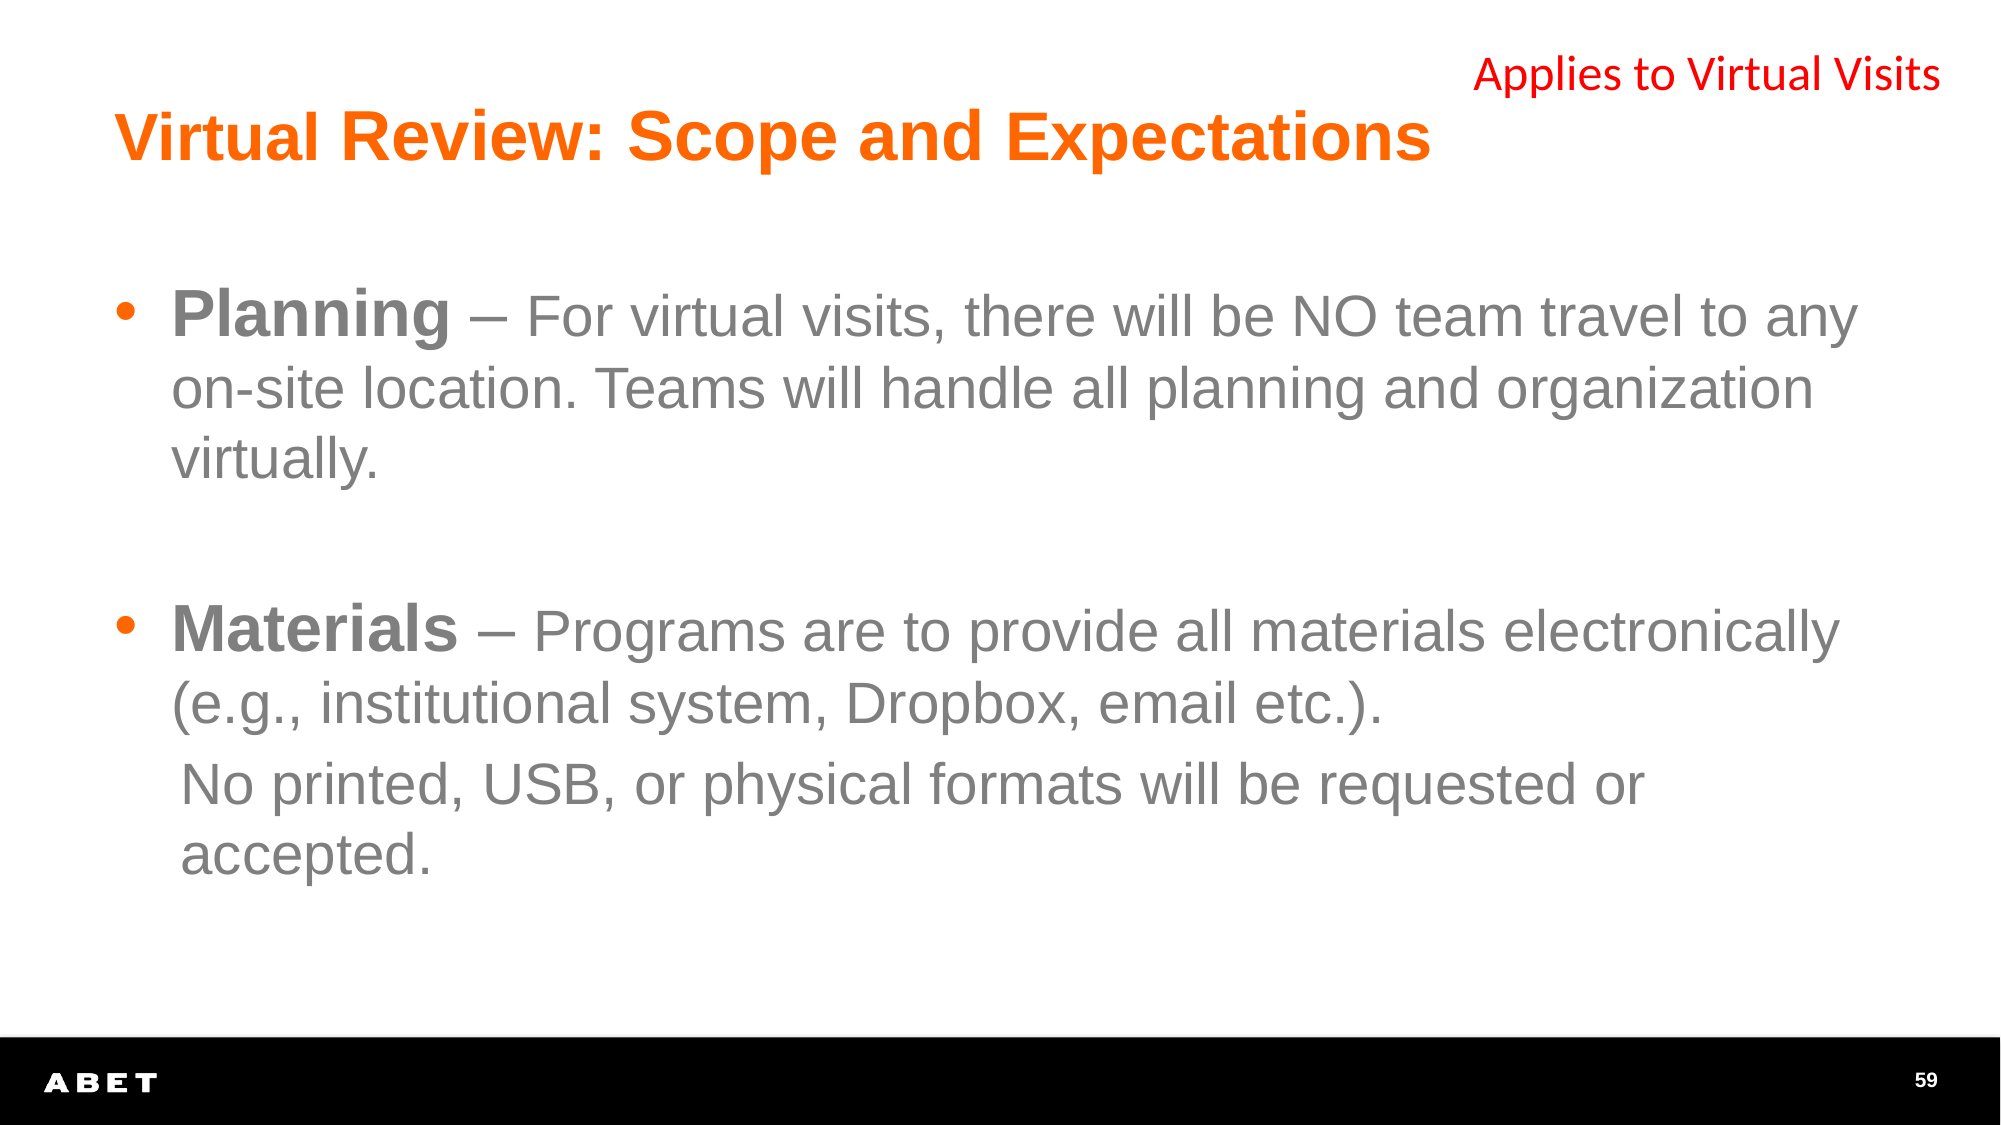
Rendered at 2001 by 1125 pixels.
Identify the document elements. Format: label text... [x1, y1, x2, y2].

list Planning – For virtual visits, there will be NO team travel to any on-site location. Teams will handle all planning and organization virtually. Materials – Programs are to provide all materials electronically (e.g., institutional system, Dropbox, email etc.). No printed, USB, or physical formats will be requested or accepted. [99, 262, 1900, 975]
picture [16, 1052, 184, 1113]
text_box Applies to Virtual Visits [1458, 32, 1957, 108]
title Virtual Review: Scope and Expectations [99, 82, 1900, 213]
